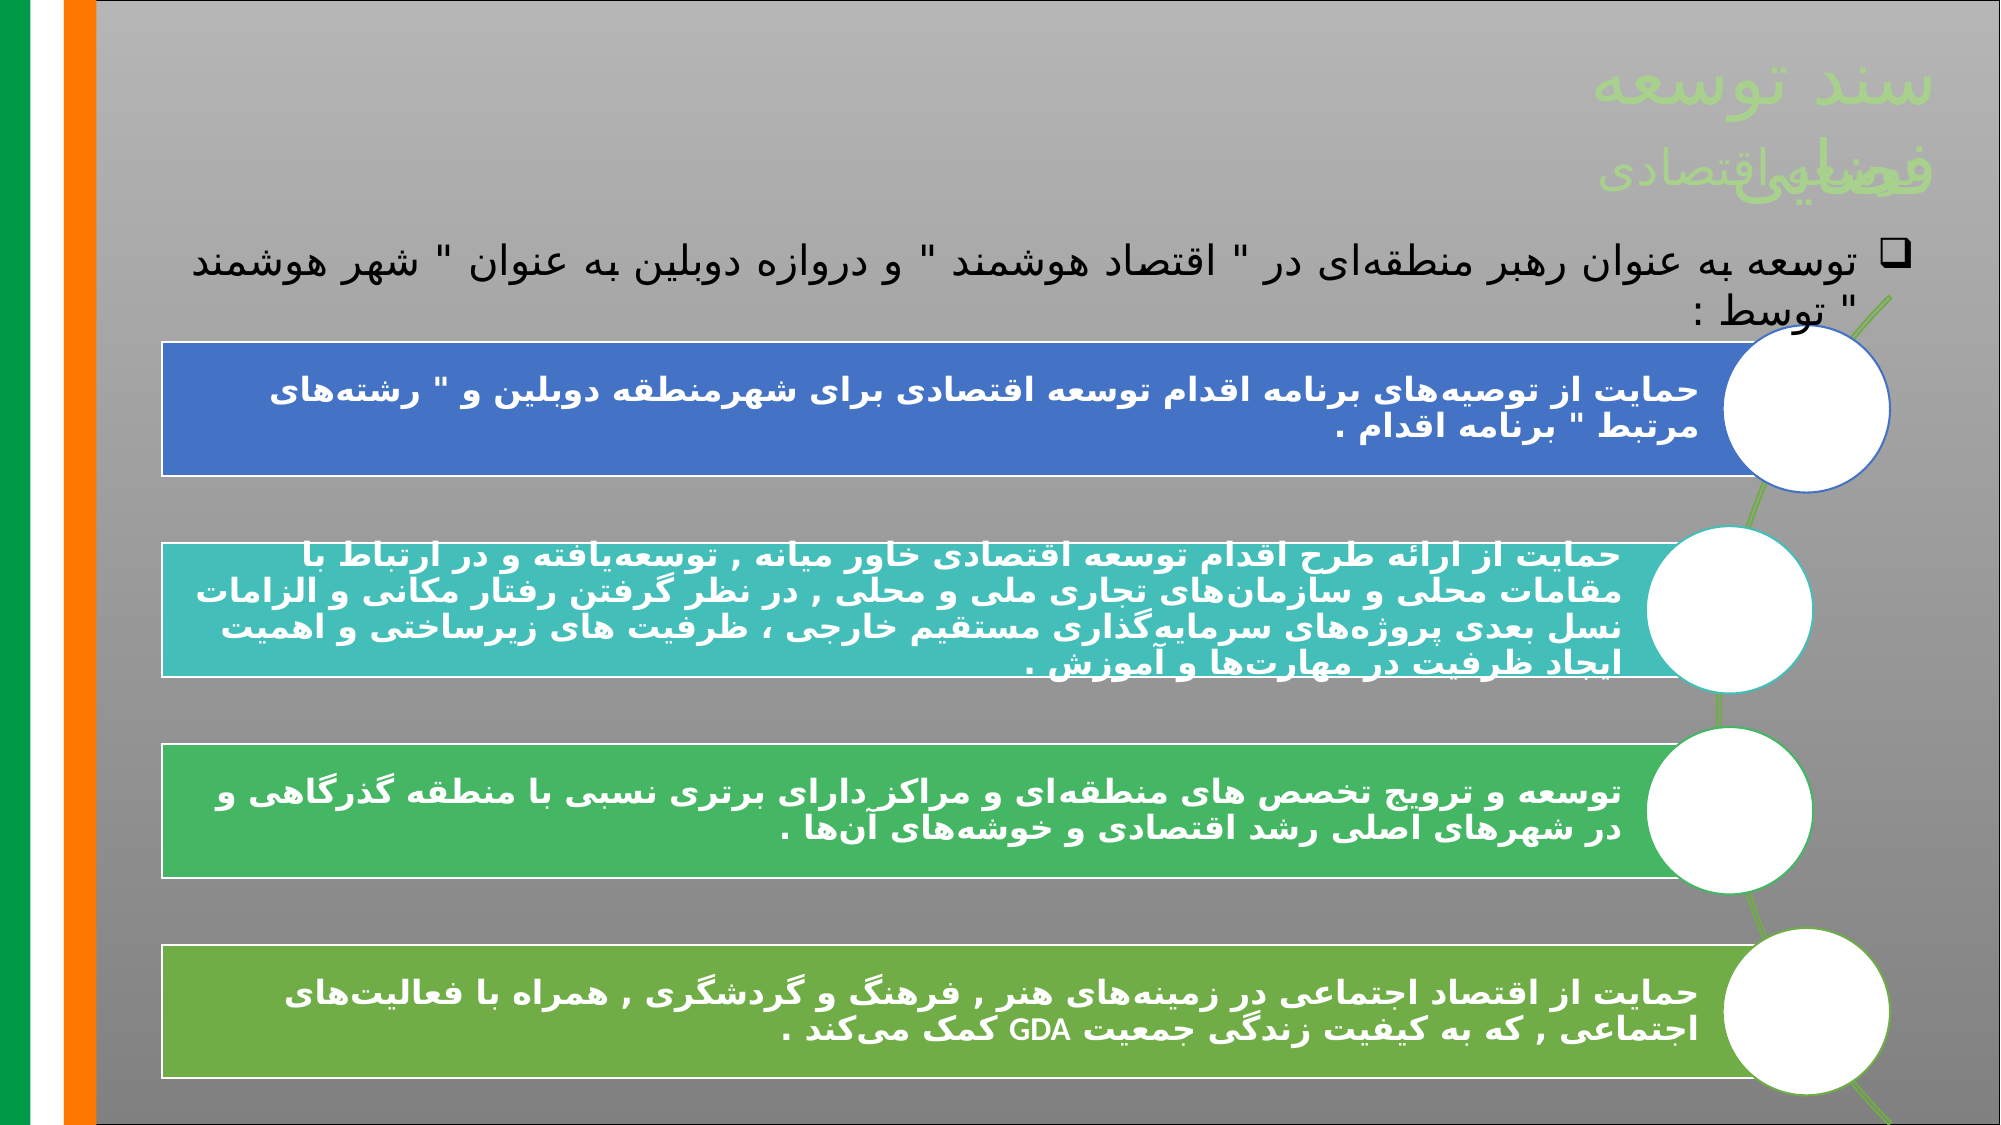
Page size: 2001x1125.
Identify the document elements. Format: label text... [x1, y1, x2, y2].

text_box سند توسعه فضایی [1424, 22, 1953, 218]
text_box [97, 0, 2000, 1125]
picture [0, 0, 97, 1125]
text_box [149, 274, 1905, 1125]
text_box توسعه به عنوان رهبر منطقه‌ای در " اقتصاد هوشمند " و دروازه دوبلین به عنوان " شهر هوشمند " توسط : [174, 226, 1930, 342]
